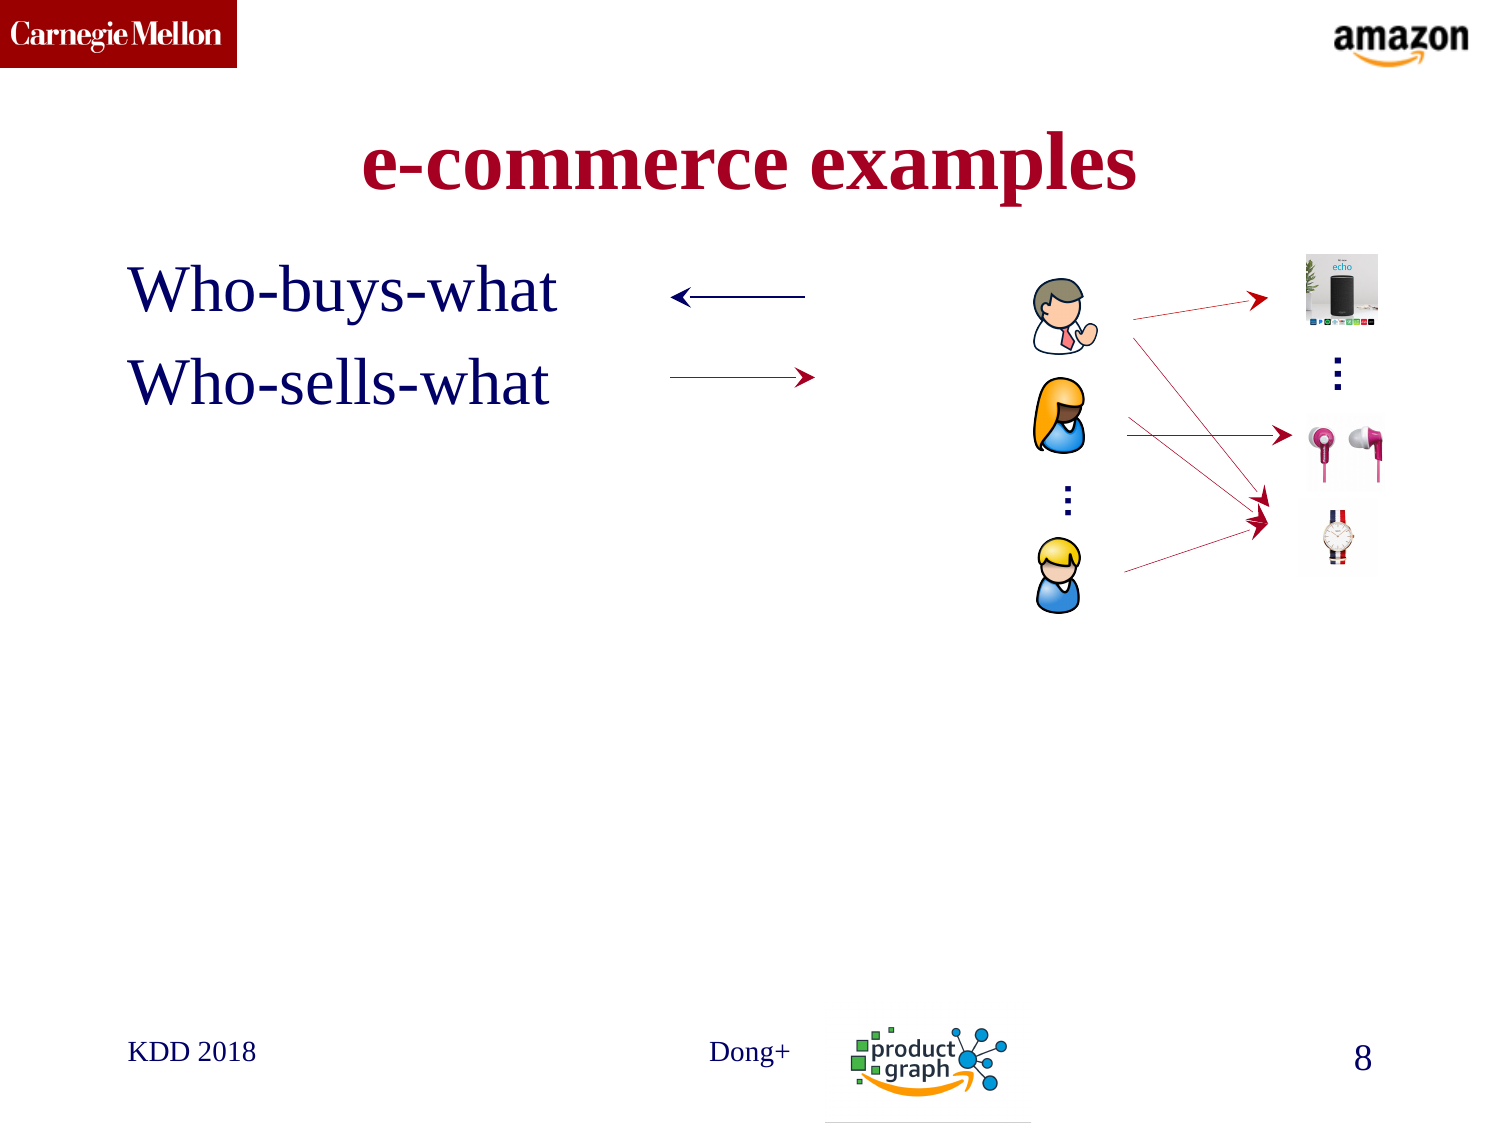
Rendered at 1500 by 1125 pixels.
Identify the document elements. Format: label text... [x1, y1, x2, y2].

picture [1322, 4, 1484, 88]
slide_number KDD 2018 [112, 1024, 426, 1101]
title e-commerce examples [112, 99, 1388, 213]
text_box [901, 254, 1386, 615]
list Who-buys-what Who-sells-what [112, 237, 1388, 1001]
picture [0, 0, 237, 68]
slide_number 8 [1074, 1024, 1388, 1101]
footer Dong+ [512, 1024, 988, 1101]
